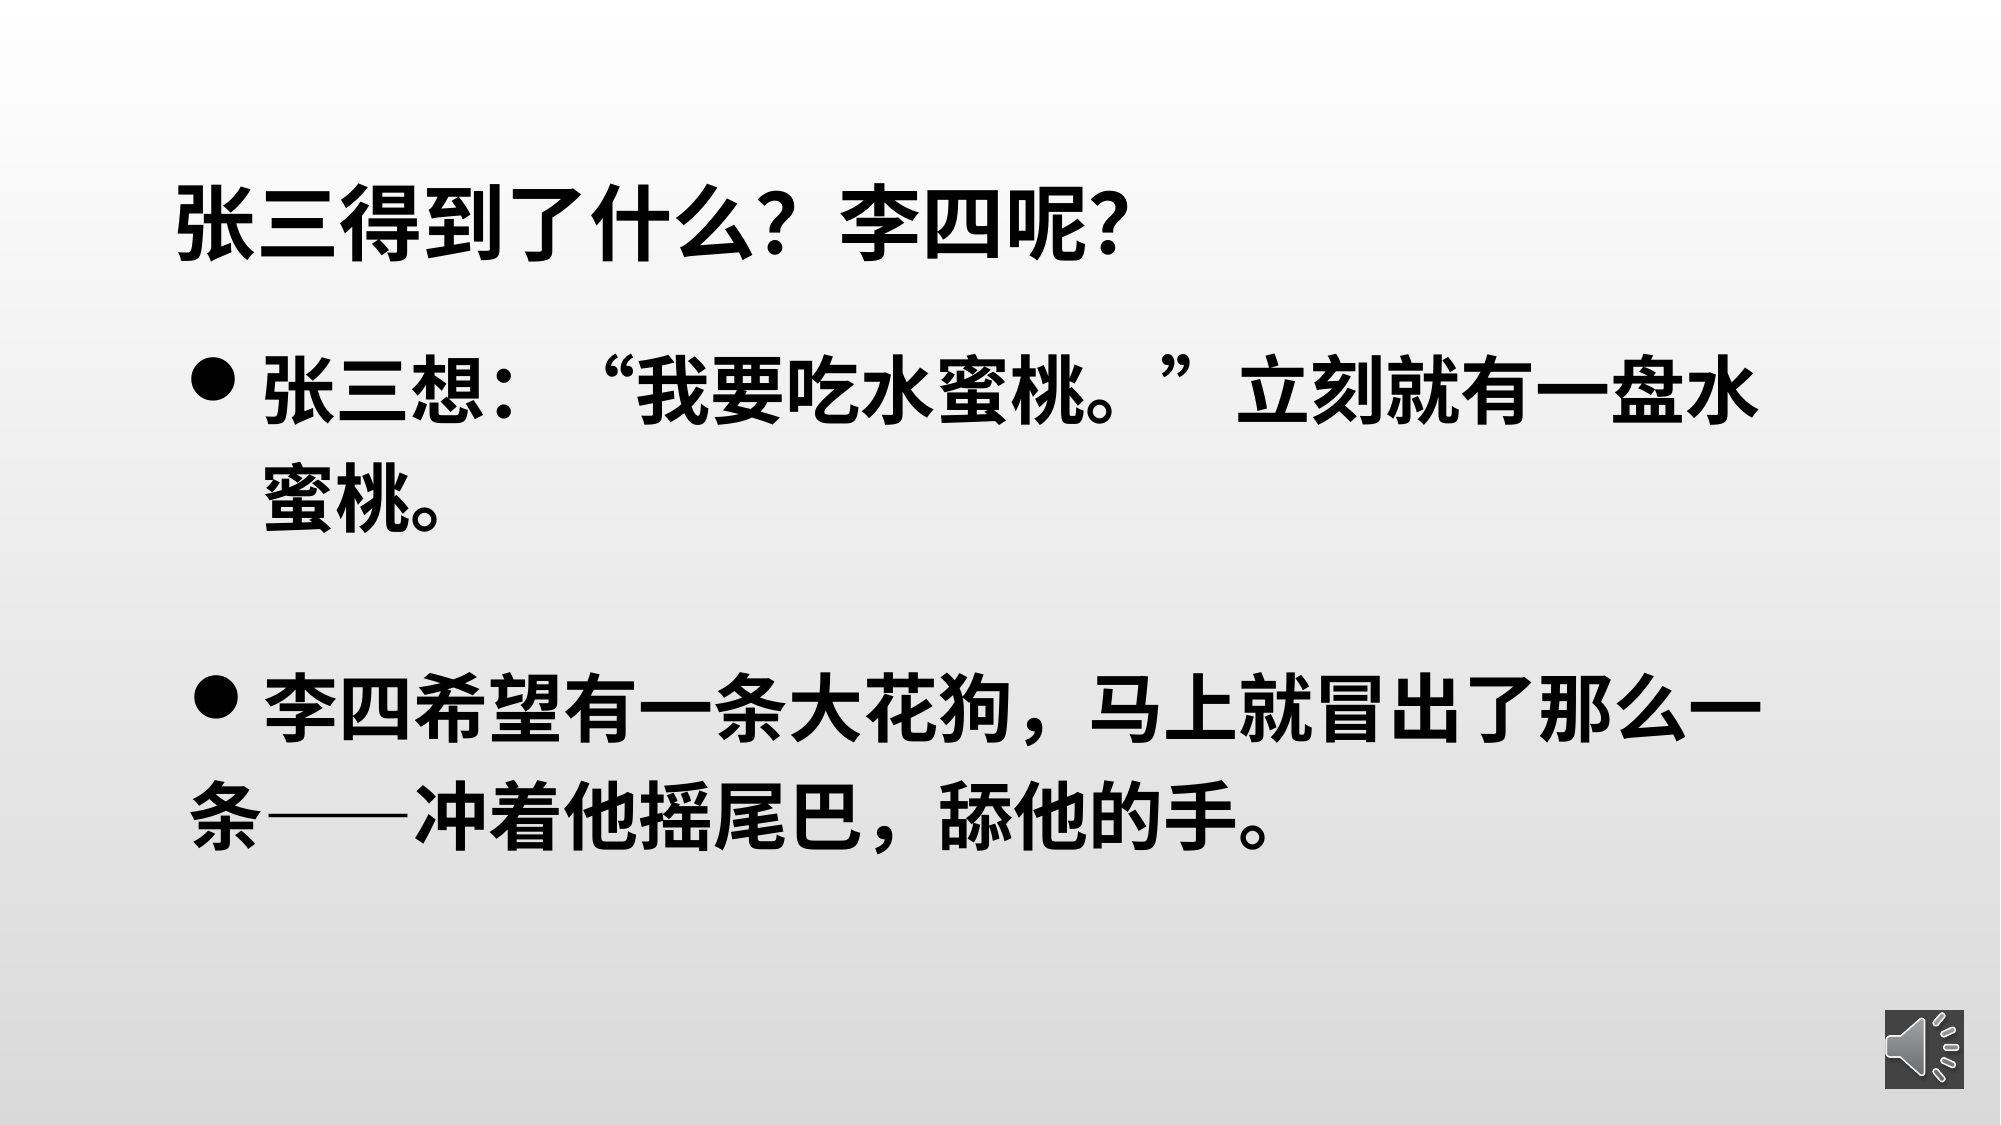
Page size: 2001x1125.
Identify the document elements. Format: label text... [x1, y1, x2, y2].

picture [1884, 1009, 1965, 1090]
text_box 张三想：“我要吃水蜜桃。”立刻就有一盘水蜜桃。 [170, 318, 1830, 657]
text_box 张三得到了什么？李四呢？ [158, 133, 1561, 279]
text_box 李四希望有一条大花狗，马上就冒出了那么一 条——冲着他摇尾巴，舔他的手。 [173, 635, 1779, 867]
